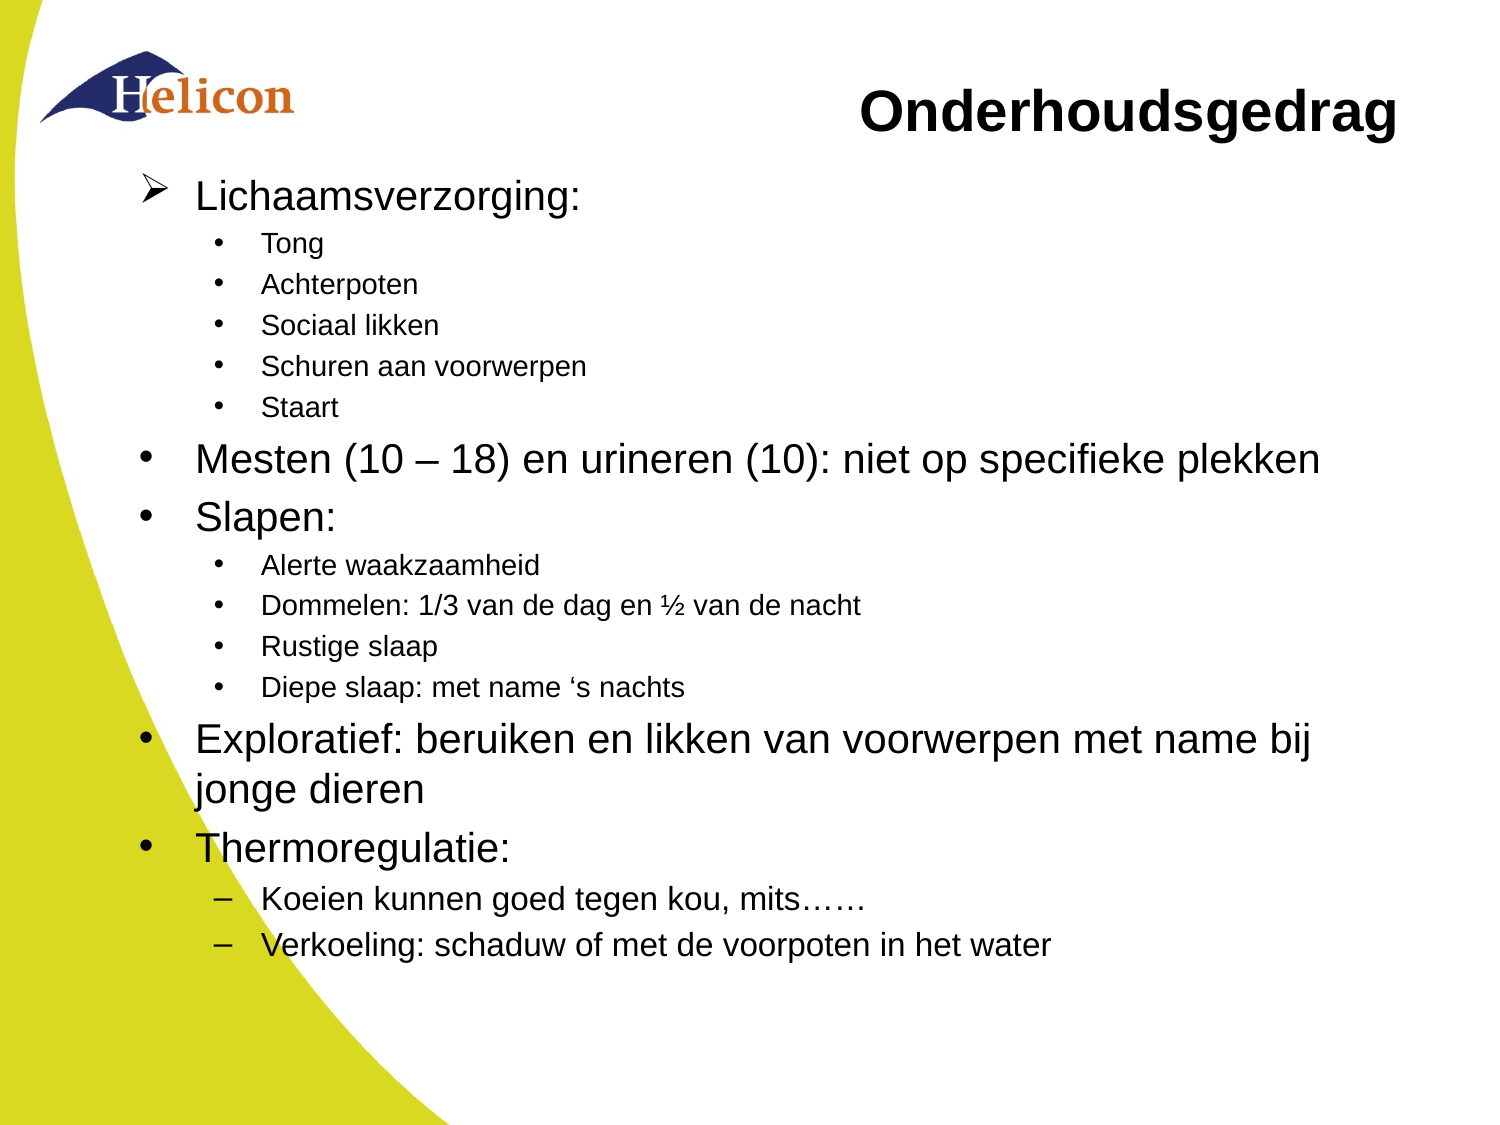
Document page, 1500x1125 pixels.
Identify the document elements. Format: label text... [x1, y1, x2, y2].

picture [0, 0, 1500, 1125]
title Onderhoudsgedrag [324, 54, 1415, 160]
list Lichaamsverzorging: Tong Achterpoten Sociaal likken Schuren aan voorwerpen Staart Mesten (10 – 18) en urineren (10): niet op specifieke plekken Slapen: Alerte waakzaamheid Dommelen: 1/3 van de dag en ½ van de nacht Rustige slaap Diepe slaap: met name ‘s nachts Exploratief: beruiken en likken van voorwerpen met name bij jonge dieren Thermoregulatie: Koeien kunnen goed tegen kou, mits…… Verkoeling: schaduw of met de voorpoten in het water [123, 160, 1425, 1083]
